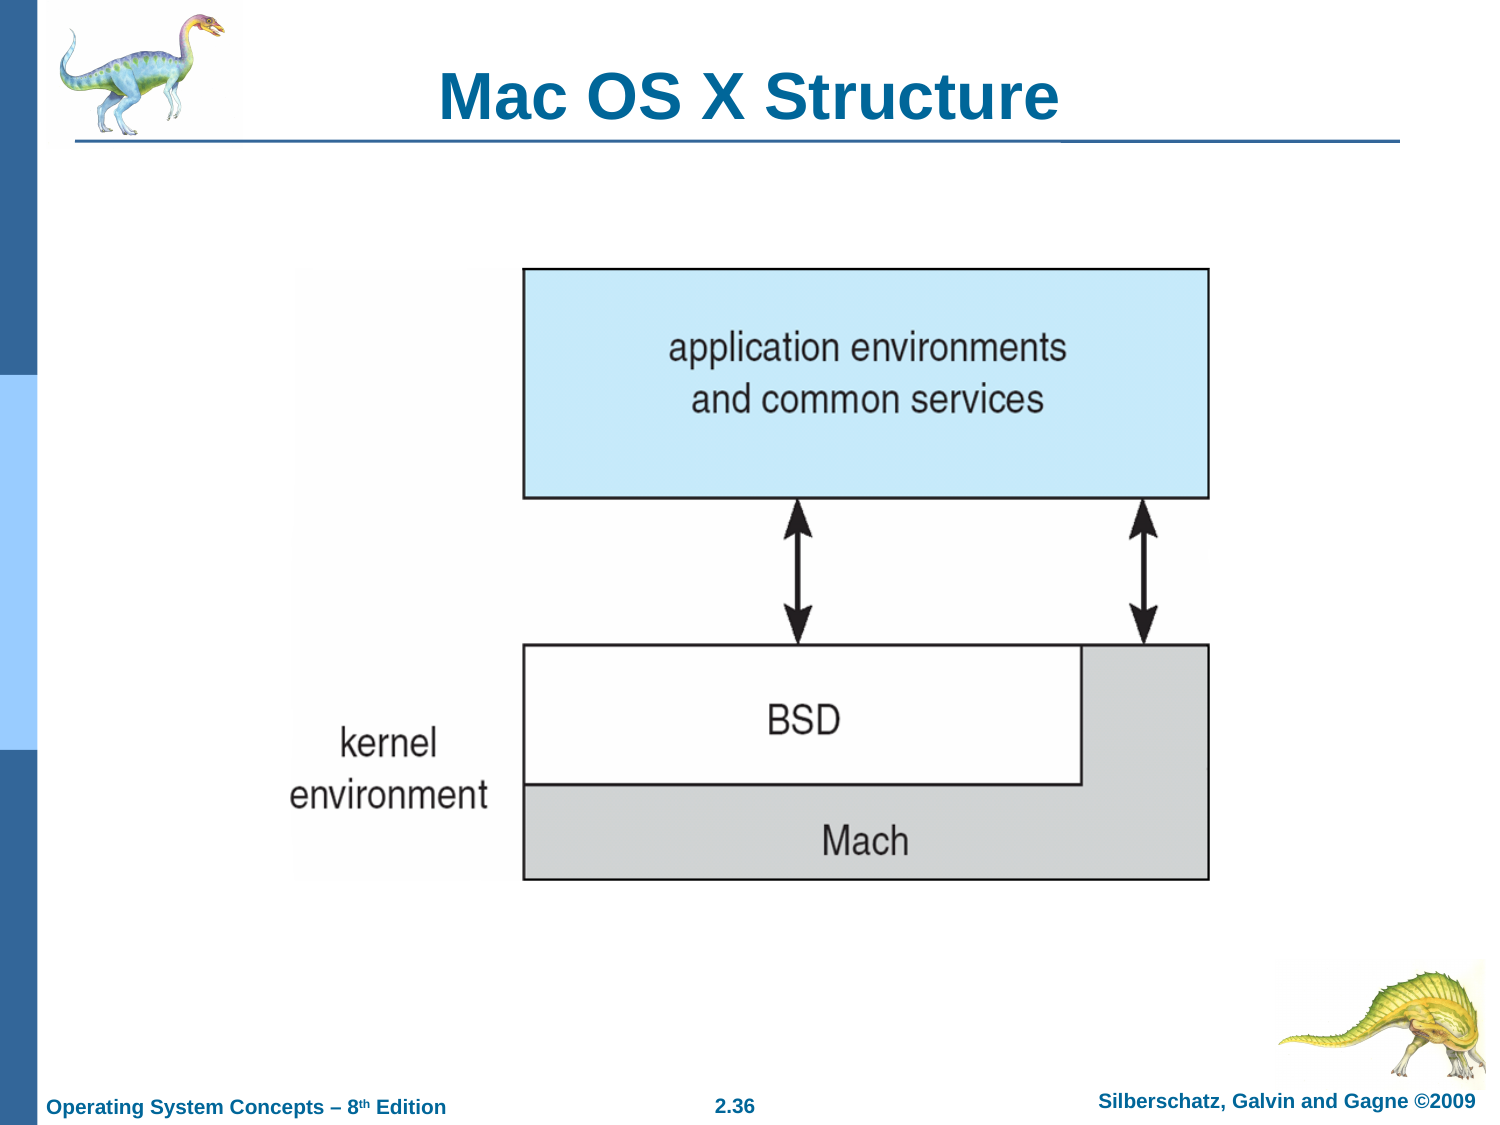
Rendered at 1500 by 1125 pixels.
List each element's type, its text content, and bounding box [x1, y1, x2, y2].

picture [1275, 959, 1486, 1090]
picture [281, 260, 1218, 889]
picture [46, 0, 243, 149]
title Mac OS X Structure [74, 45, 1426, 141]
